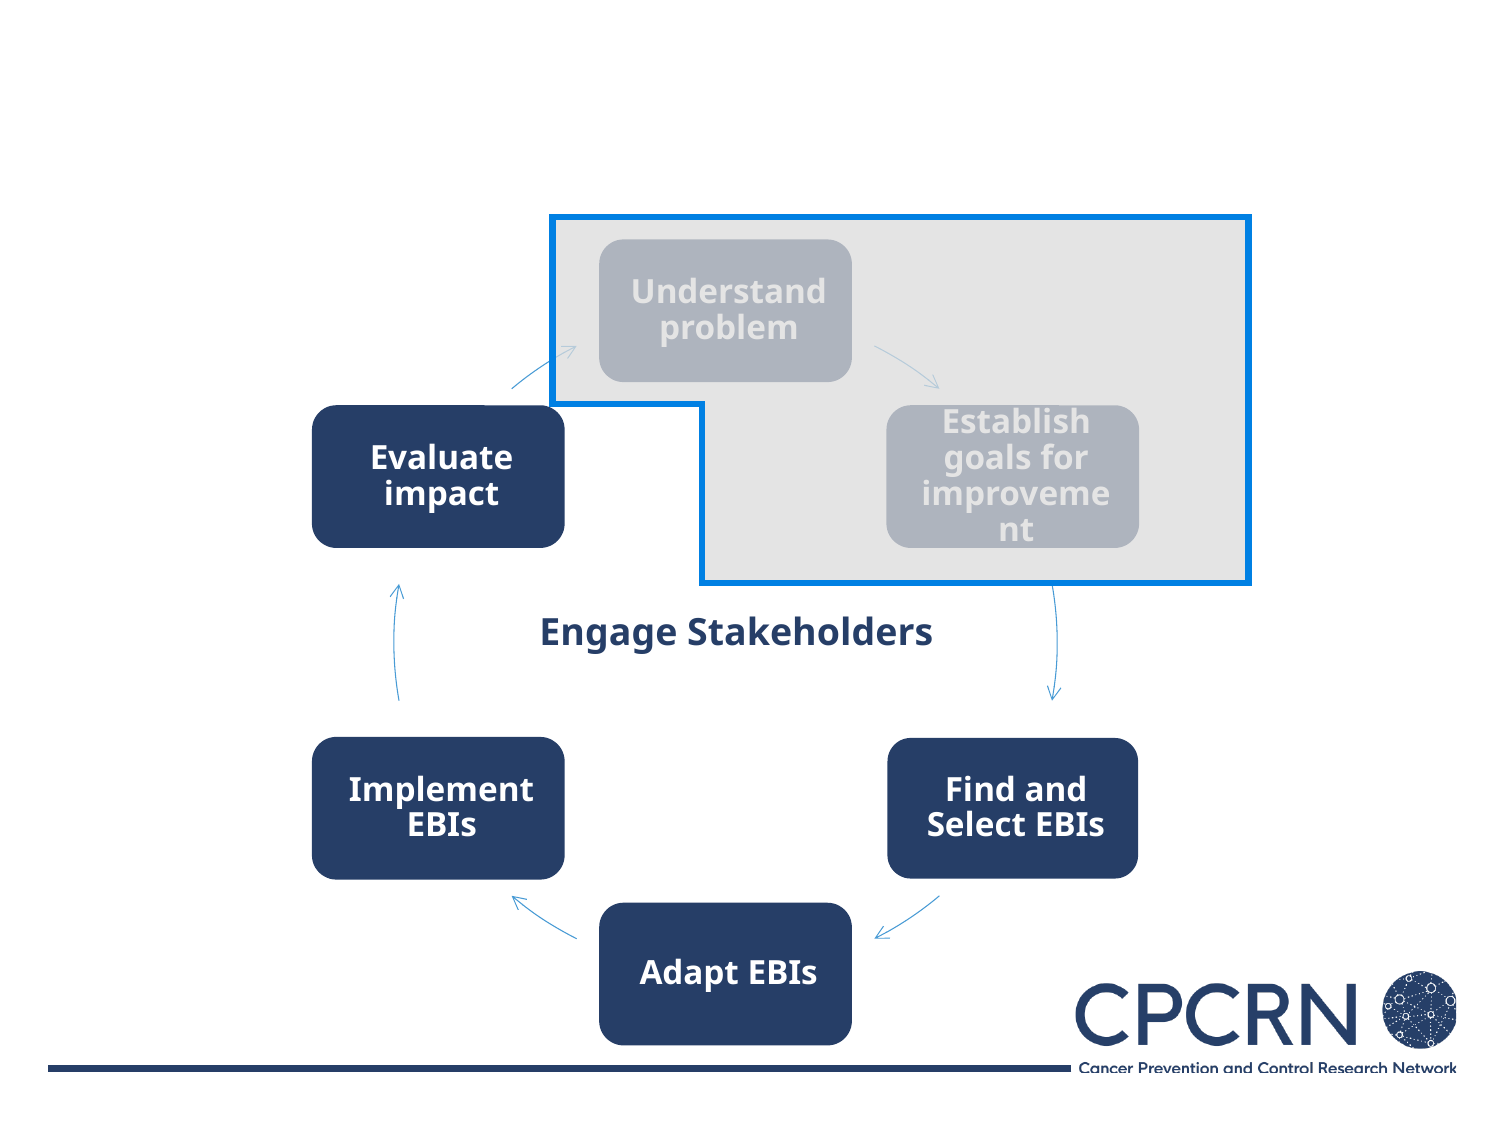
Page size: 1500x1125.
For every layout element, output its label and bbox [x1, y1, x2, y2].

list [0, 240, 1500, 1045]
text_box [551, 216, 1250, 240]
